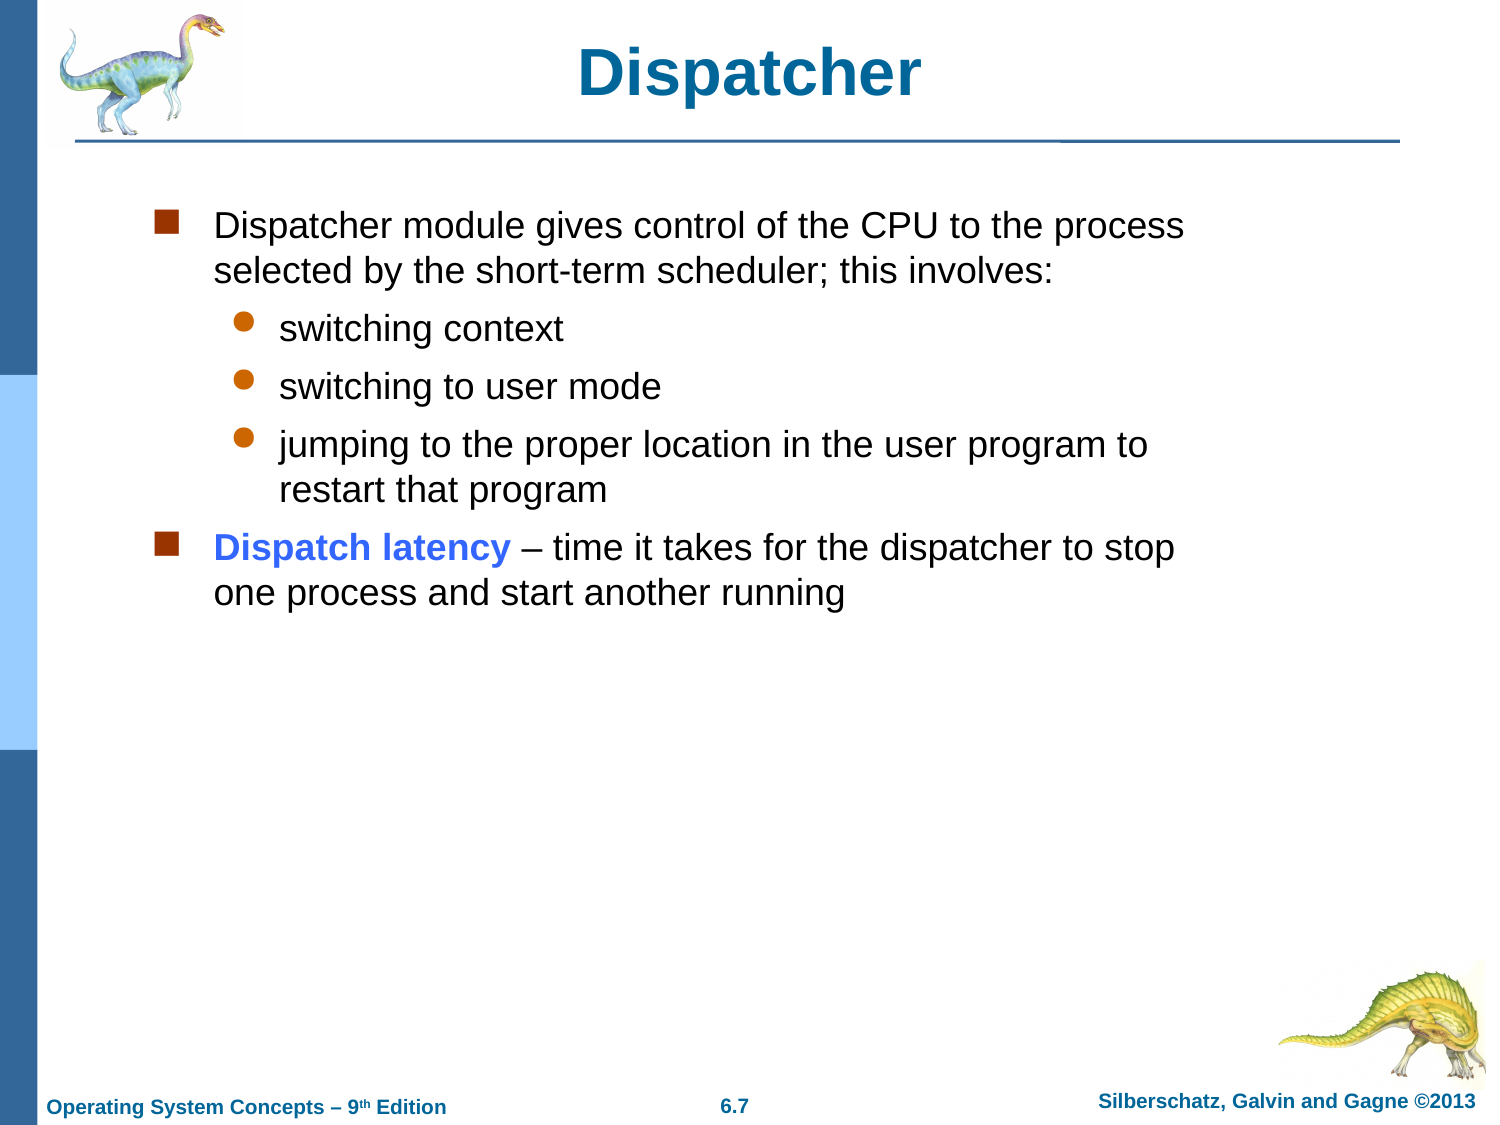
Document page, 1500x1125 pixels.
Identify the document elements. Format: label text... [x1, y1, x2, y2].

picture [46, 0, 243, 149]
list Dispatcher module gives control of the CPU to the process selected by the short-term scheduler; this involves: switching context switching to user mode jumping to the proper location in the user program to restart that program Dispatch latency – time it takes for the dispatcher to stop one process and start another running [142, 193, 1246, 929]
picture [1275, 959, 1486, 1090]
title Dispatcher [75, 21, 1425, 117]
